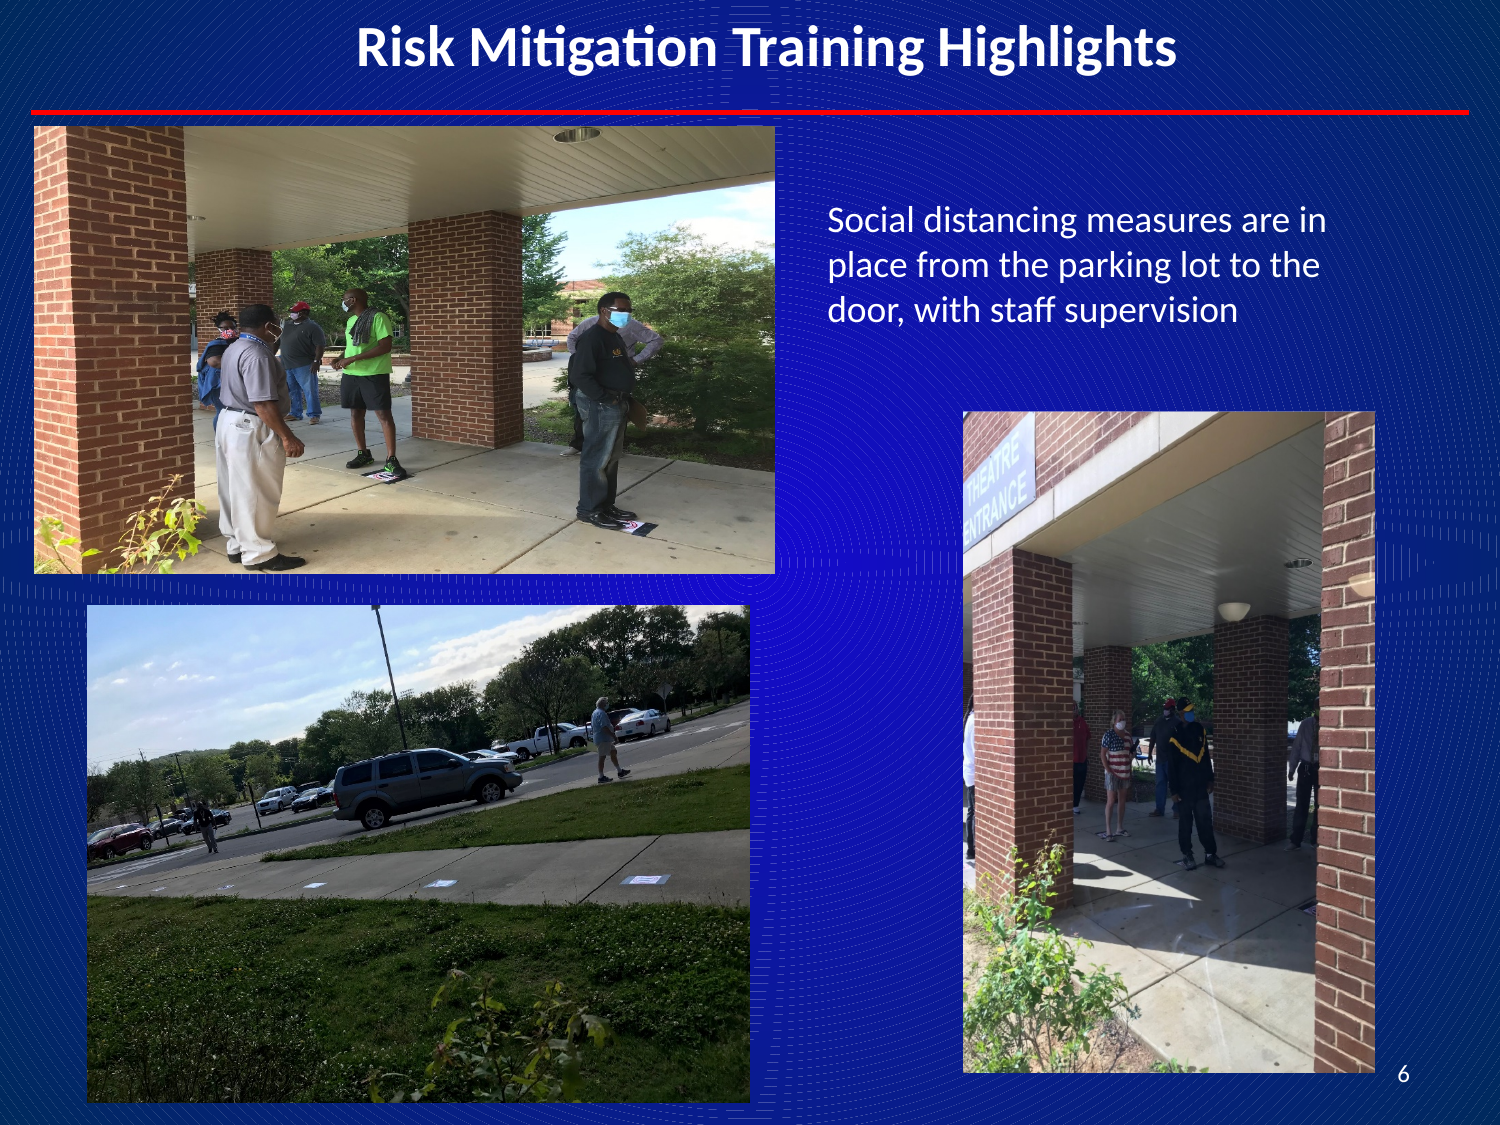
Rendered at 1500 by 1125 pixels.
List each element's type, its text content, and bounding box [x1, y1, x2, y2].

slide_number 6 [1074, 1042, 1425, 1103]
picture [34, 125, 776, 574]
picture [87, 605, 751, 1103]
picture [838, 412, 1500, 1072]
title Risk Mitigation Training Highlights [99, 22, 1450, 109]
text_box Social distancing measures are in place from the parking lot to the door, with staff supervision [812, 187, 1363, 338]
